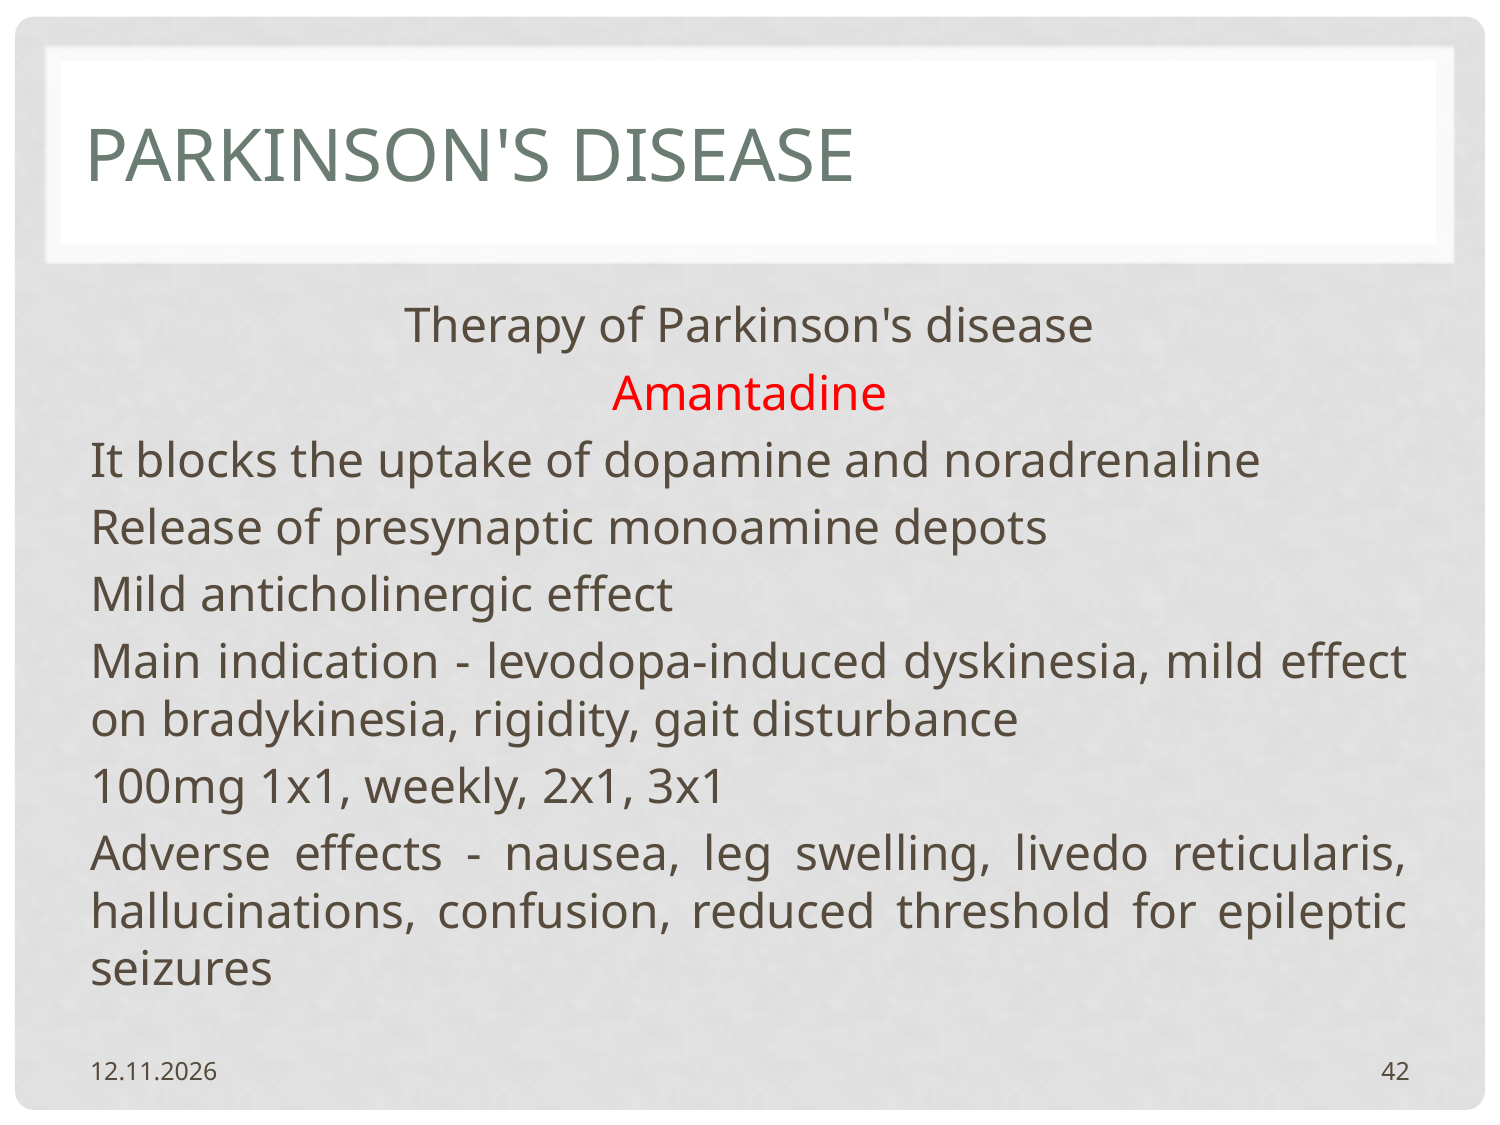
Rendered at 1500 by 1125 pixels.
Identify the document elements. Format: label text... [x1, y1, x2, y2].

slide_number 42 [1074, 1042, 1425, 1103]
list Therapy of Parkinson's disease Amantadine It blocks the uptake of dopamine and noradrenaline Release of presynaptic monoamine depots Mild anticholinergic effect Main indication - levodopa-induced dyskinesia, mild effect on bradykinesia, rigidity, gait disturbance 100mg 1x1, weekly, 2x1, 3x1 Adverse effects - nausea, leg swelling, livedo reticularis, hallucinations, confusion, reduced threshold for epileptic seizures [75, 287, 1425, 1005]
title PARKINSON'S DISEASE [69, 66, 1425, 238]
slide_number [75, 1042, 425, 1103]
